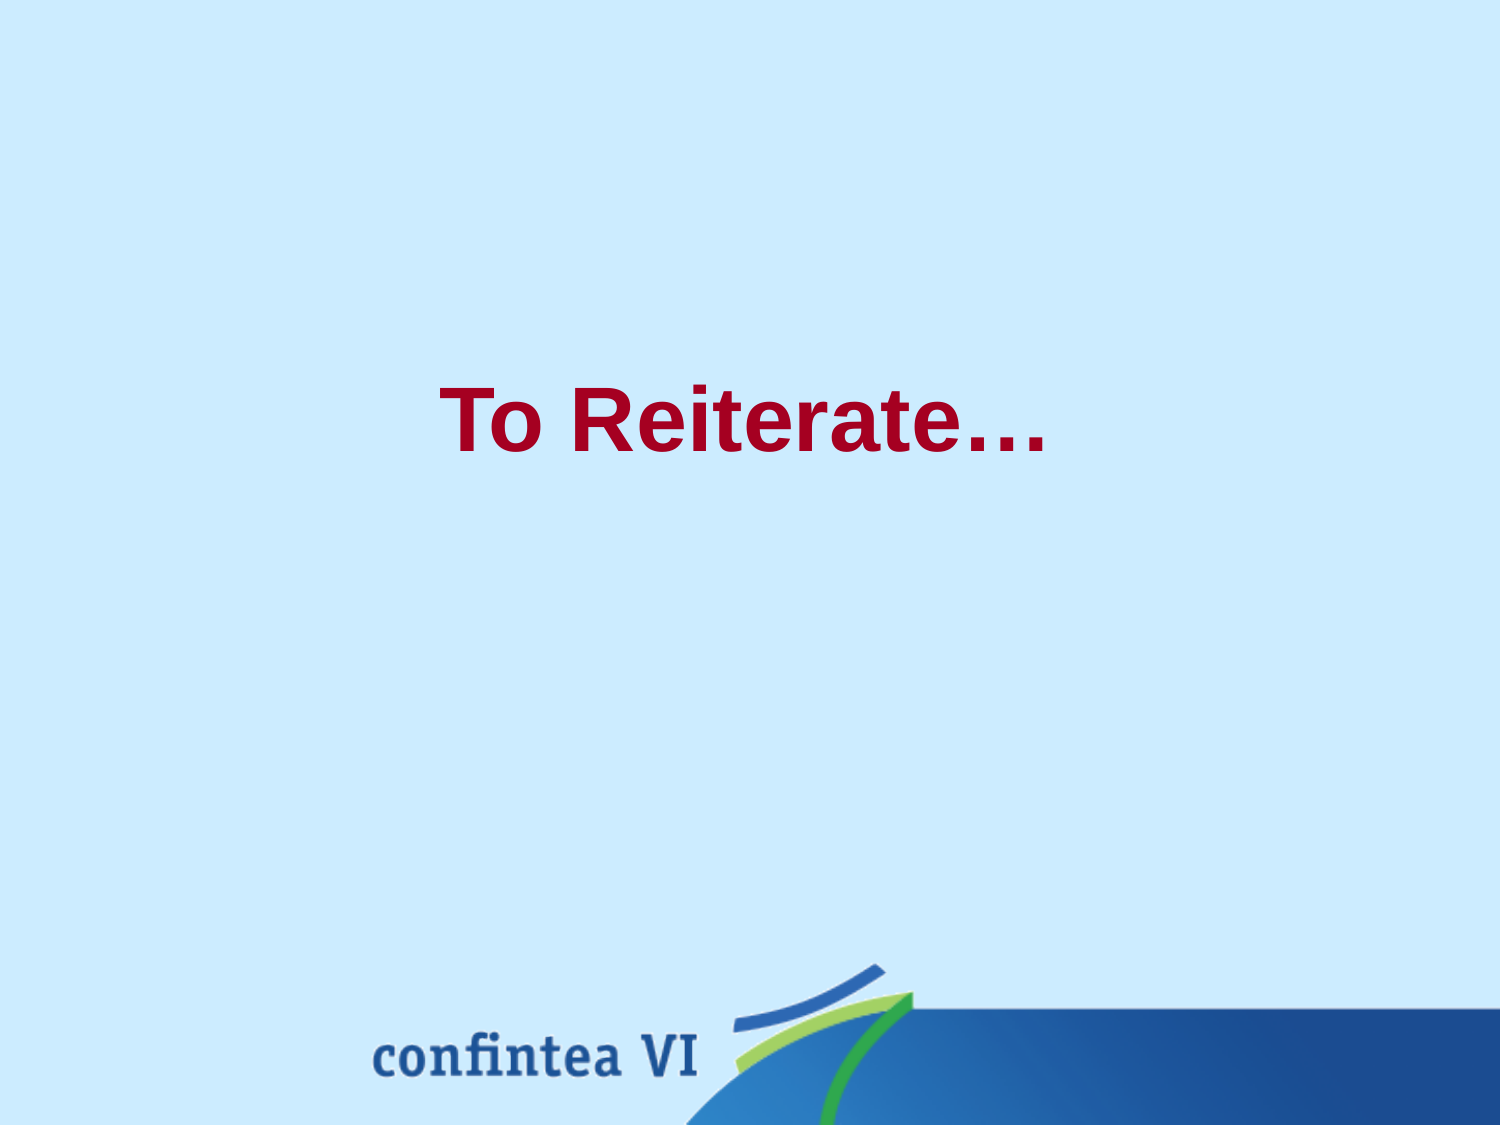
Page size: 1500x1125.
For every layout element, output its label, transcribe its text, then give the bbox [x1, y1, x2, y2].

picture [337, 947, 1500, 1125]
text_box To Reiterate… [296, 352, 1197, 477]
